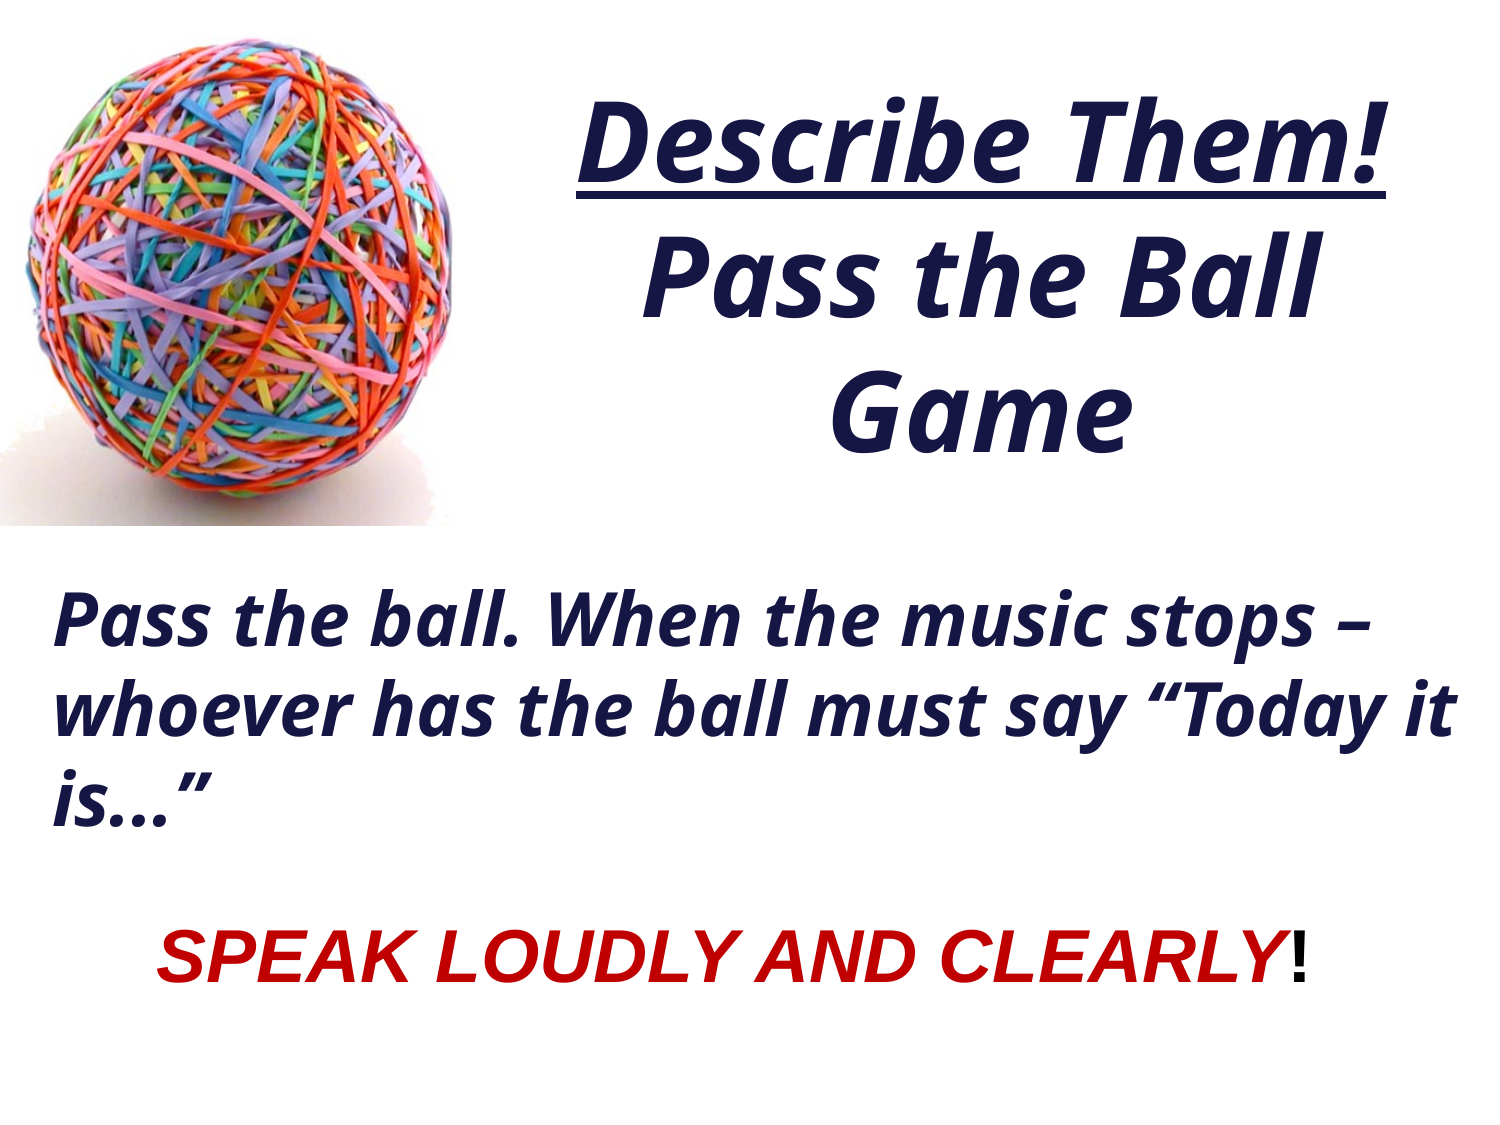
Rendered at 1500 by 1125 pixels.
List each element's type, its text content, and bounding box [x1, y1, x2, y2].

text_box Speak loudly and clearly! [141, 899, 1328, 1005]
text_box Pass the ball. When the music stops – whoever has the ball must say “Today it is...” [37, 564, 1475, 850]
text_box Describe Them! Pass the Ball Game [499, 62, 1463, 483]
picture [0, 0, 491, 527]
